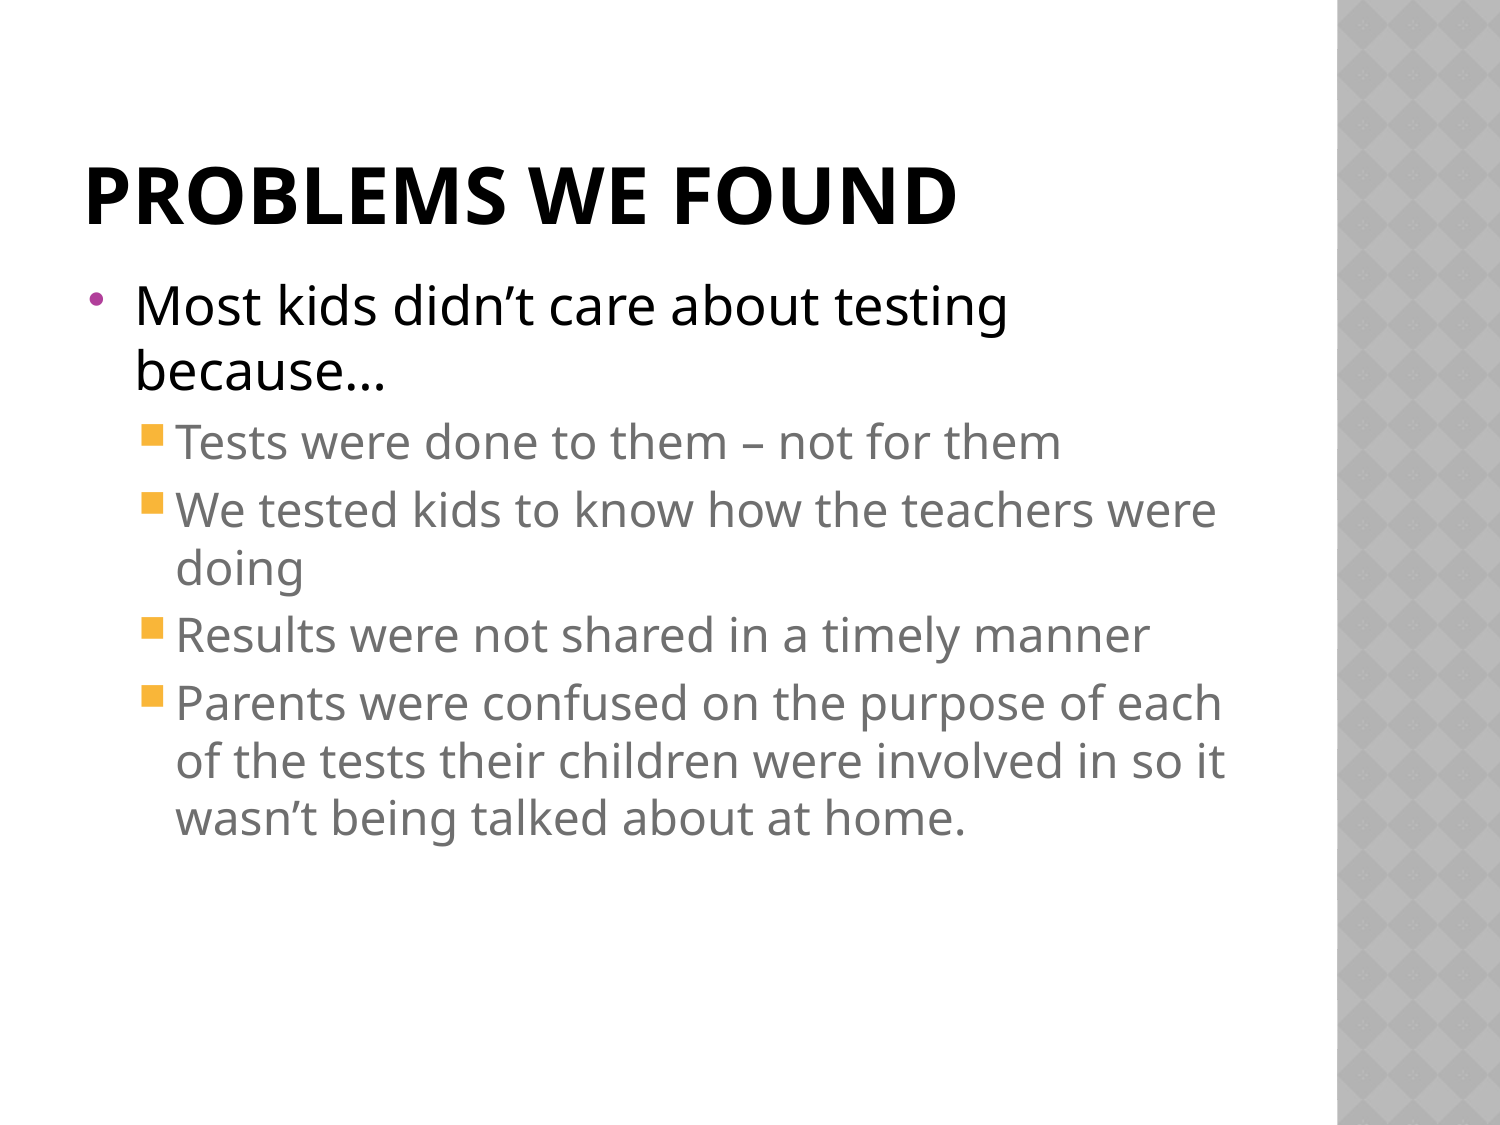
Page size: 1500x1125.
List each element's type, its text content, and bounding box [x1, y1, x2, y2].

list Most kids didn’t care about testing because… Tests were done to them – not for them We tested kids to know how the teachers were doing Results were not shared in a timely manner Parents were confused on the purpose of each of the tests their children were involved in so it wasn’t being talked about at home. [75, 264, 1263, 1059]
title Problems we found [75, 52, 1263, 240]
